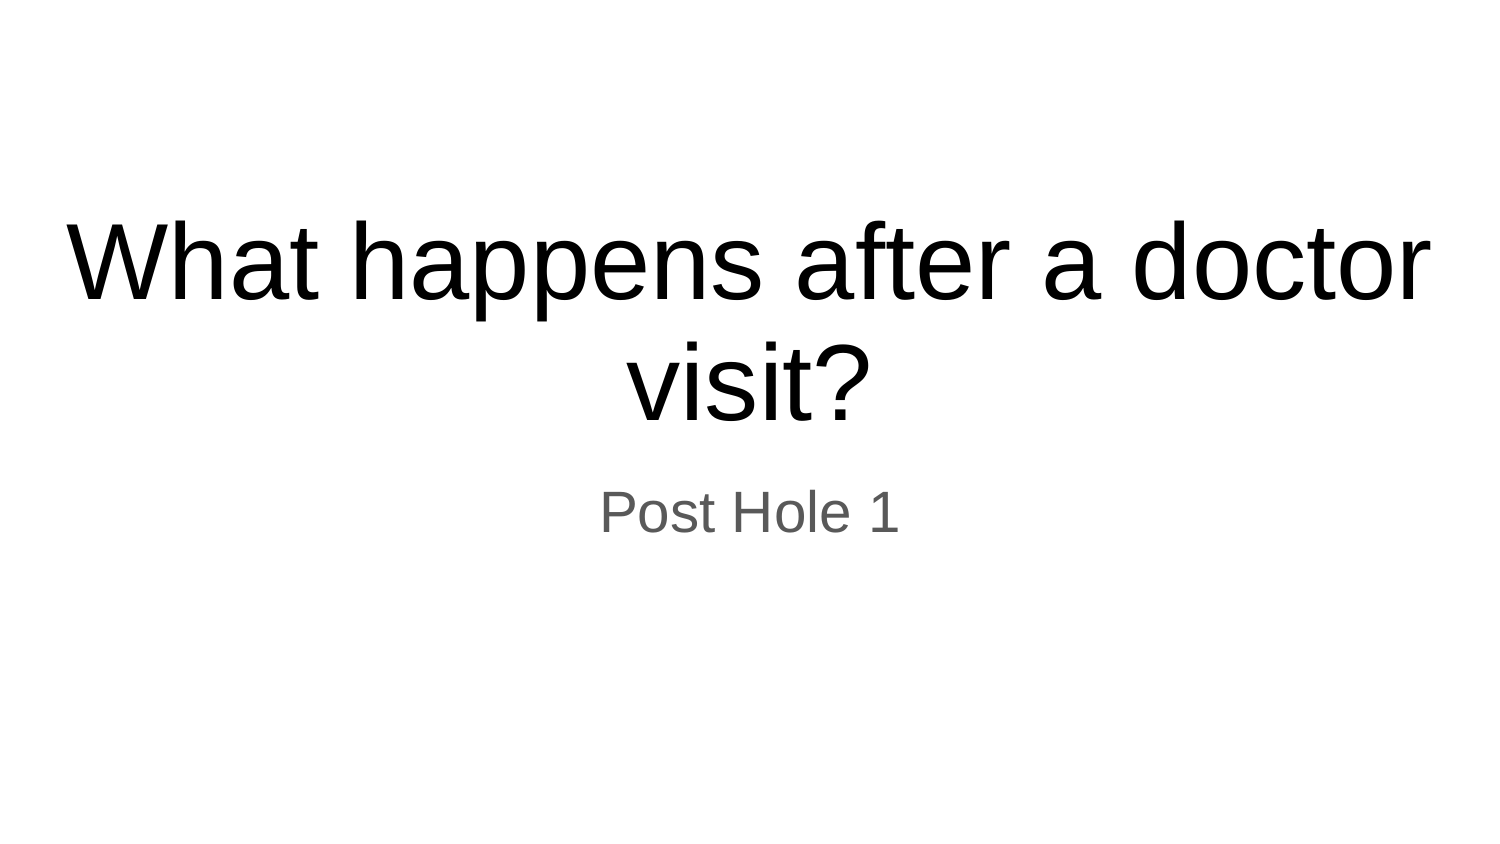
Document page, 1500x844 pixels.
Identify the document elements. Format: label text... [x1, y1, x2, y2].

title What happens after a doctor visit? [51, 122, 1449, 459]
subtitle Post Hole 1 [51, 464, 1449, 595]
